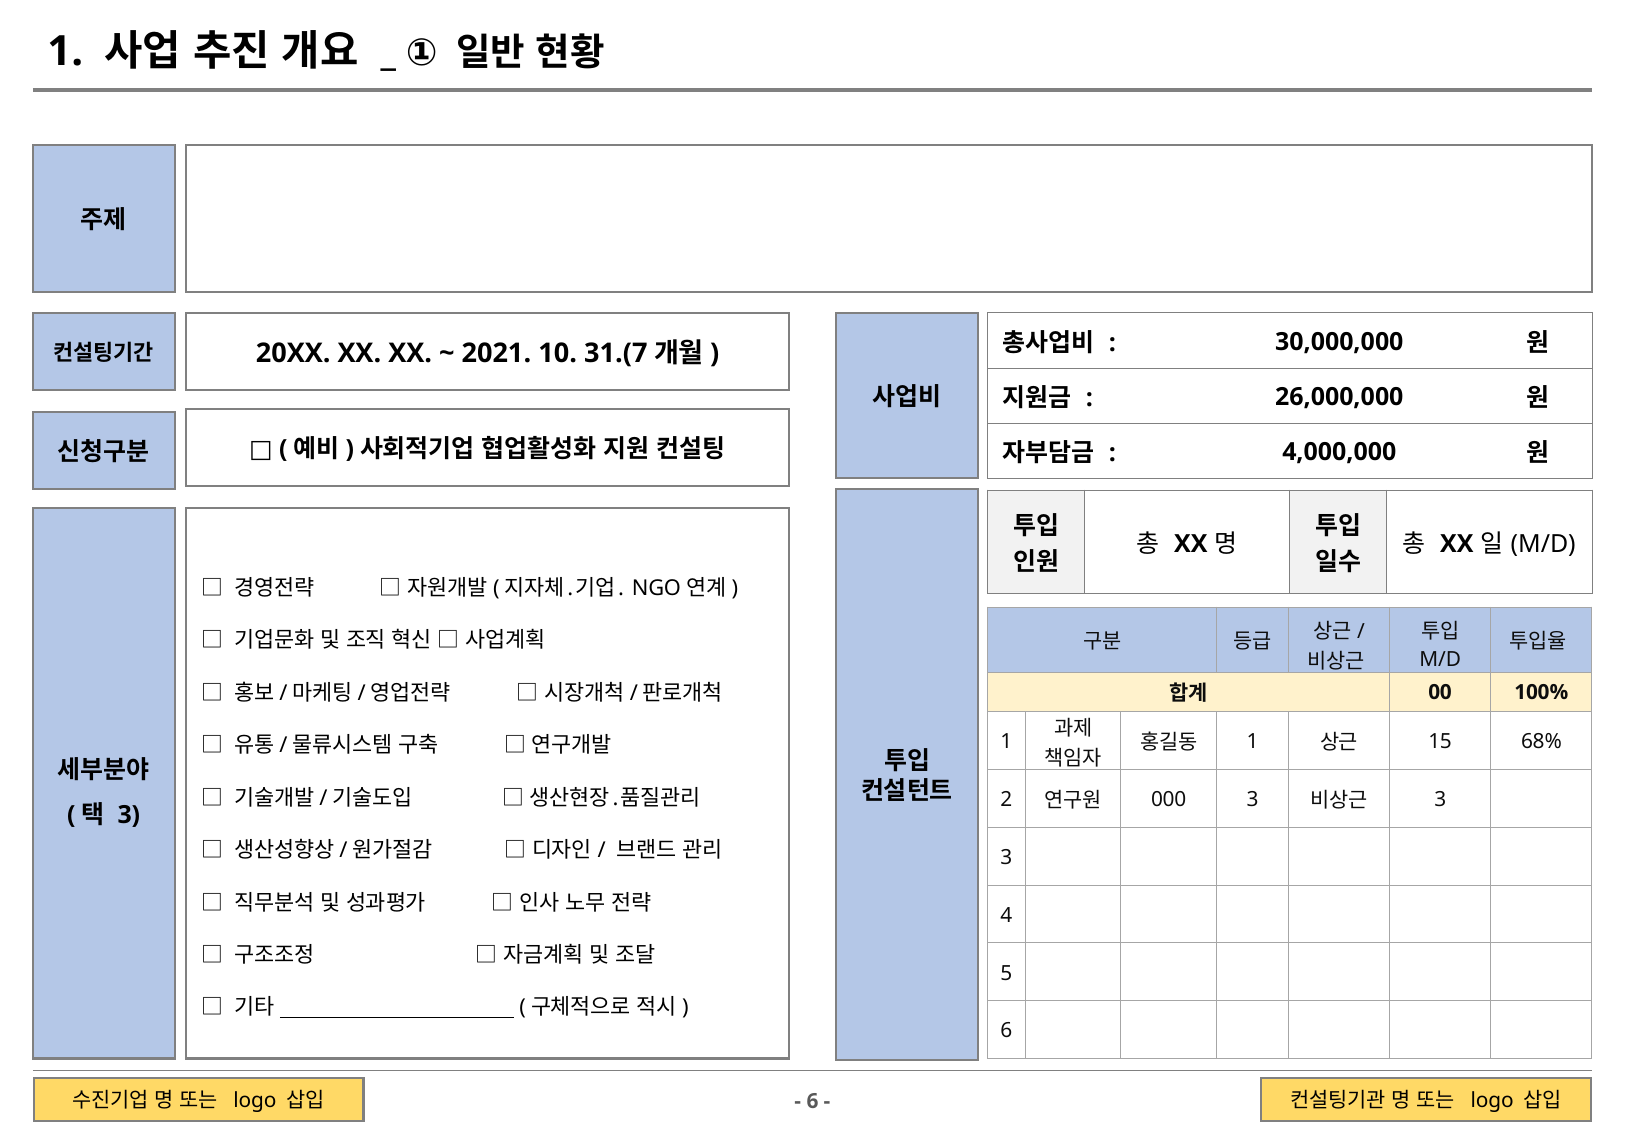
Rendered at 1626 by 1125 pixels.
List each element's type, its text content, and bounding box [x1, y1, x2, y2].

table_cell 연구원 [1026, 770, 1120, 827]
table_cell [1217, 828, 1288, 885]
text_box [185, 144, 1593, 293]
table_header 투입율 [1491, 608, 1591, 672]
table_cell [1491, 828, 1591, 885]
table_cell 상근 [1289, 712, 1389, 769]
table_cell 지원금 : [988, 369, 1168, 423]
table_cell 3 [1390, 770, 1490, 827]
table_cell [1390, 886, 1490, 942]
table_header 상근/ 비상근 [1289, 608, 1389, 672]
table_cell [1121, 886, 1216, 942]
table_cell [1026, 886, 1120, 942]
table_cell [1289, 886, 1389, 942]
text_box □ (예비)사회적기업 협업활성화 지원 컨설팅 [185, 408, 790, 487]
table_header 등급 [1217, 608, 1288, 672]
text_box 주제 [32, 144, 176, 293]
text_box 세부분야 (택 3) [32, 507, 176, 1060]
table_cell [1026, 828, 1120, 885]
table_cell [1491, 1001, 1591, 1058]
table_header 30,000,000 [1168, 313, 1511, 368]
table_cell 2 [988, 770, 1025, 827]
table_cell [1217, 943, 1288, 1000]
table_cell [1289, 828, 1389, 885]
text_box 신청구분 [32, 411, 176, 490]
table_cell [1026, 943, 1120, 1000]
table_header 원 [1511, 313, 1592, 368]
table_cell 1 [988, 712, 1025, 769]
text_box 투입 컨설턴트 [835, 488, 979, 1061]
table_cell 6 [988, 1001, 1025, 1058]
table_cell 원 [1511, 369, 1592, 423]
table_cell [1390, 1001, 1490, 1058]
table_header 투입 일수 [1290, 491, 1386, 593]
table_cell [1289, 943, 1389, 1000]
table_cell [1121, 828, 1216, 885]
table_header 총 XX일(M/D) [1387, 491, 1592, 593]
text_box 사업비 [835, 312, 979, 479]
table_cell 자부담금 : [988, 424, 1168, 478]
table_cell [1217, 1001, 1288, 1058]
table_cell 15 [1390, 712, 1490, 769]
table_cell 100% [1491, 673, 1591, 711]
table_cell 4 [988, 886, 1025, 942]
table_cell 원 [1511, 424, 1592, 478]
table_cell 비상근 [1289, 770, 1389, 827]
text_box 20XX. XX. XX. ~ 2021. 10. 31.(7개월) [185, 312, 790, 391]
table_header 총 XX명 [1085, 491, 1289, 593]
table_cell [1289, 1001, 1389, 1058]
table_cell [1390, 943, 1490, 1000]
table_cell [1491, 943, 1591, 1000]
table_header 투입 인원 [988, 491, 1084, 593]
table_cell [1390, 828, 1490, 885]
table_cell [1491, 886, 1591, 942]
table_cell 1 [1217, 712, 1288, 769]
table_cell 5 [988, 943, 1025, 1000]
table_cell 3 [988, 828, 1025, 885]
text_box 1. 사업 추진 개요 _ ① 일반 현황 [32, 16, 1061, 81]
table_header 구분 [988, 608, 1216, 672]
text_box □ 경영전략 □ 자원개발(지자체․기업․NGO연계) □ 기업문화 및 조직 혁신 □ 사업계획 □ 홍보/마케팅/영업전략 □ 시장개척/판로개척 □ 유통/물류시스템 구축 □ 연구개발 □ 기술개발/기술도입 □ 생산현장․품질관리 □ 생산성향상/원가절감 □ 디자인/ 브랜드 관리 □ 직무분석 및 성과평가 □ 인사 노무 전략 □ 구조조정 □ 자금계획 및 조달 □ 기타 (구체적으로 적시) [185, 507, 790, 1060]
table_cell 4,000,000 [1168, 424, 1511, 478]
table_cell [1121, 1001, 1216, 1058]
table_header 총사업비 : [988, 313, 1168, 368]
table_cell [1217, 886, 1288, 942]
table_cell [1491, 770, 1591, 827]
text_box 컨설팅기간 [32, 312, 176, 391]
table_cell [1121, 943, 1216, 1000]
table_cell 과제 책임자 [1026, 712, 1120, 769]
table_cell 68% [1491, 712, 1591, 769]
table_cell 합계 [988, 673, 1389, 711]
table_cell [1026, 1001, 1120, 1058]
table_cell 000 [1121, 770, 1216, 827]
table_cell 3 [1217, 770, 1288, 827]
table_cell 00 [1390, 673, 1490, 711]
table_header 투입 M/D [1390, 608, 1490, 672]
table_cell 26,000,000 [1168, 369, 1511, 423]
table_cell 홍길동 [1121, 712, 1216, 769]
